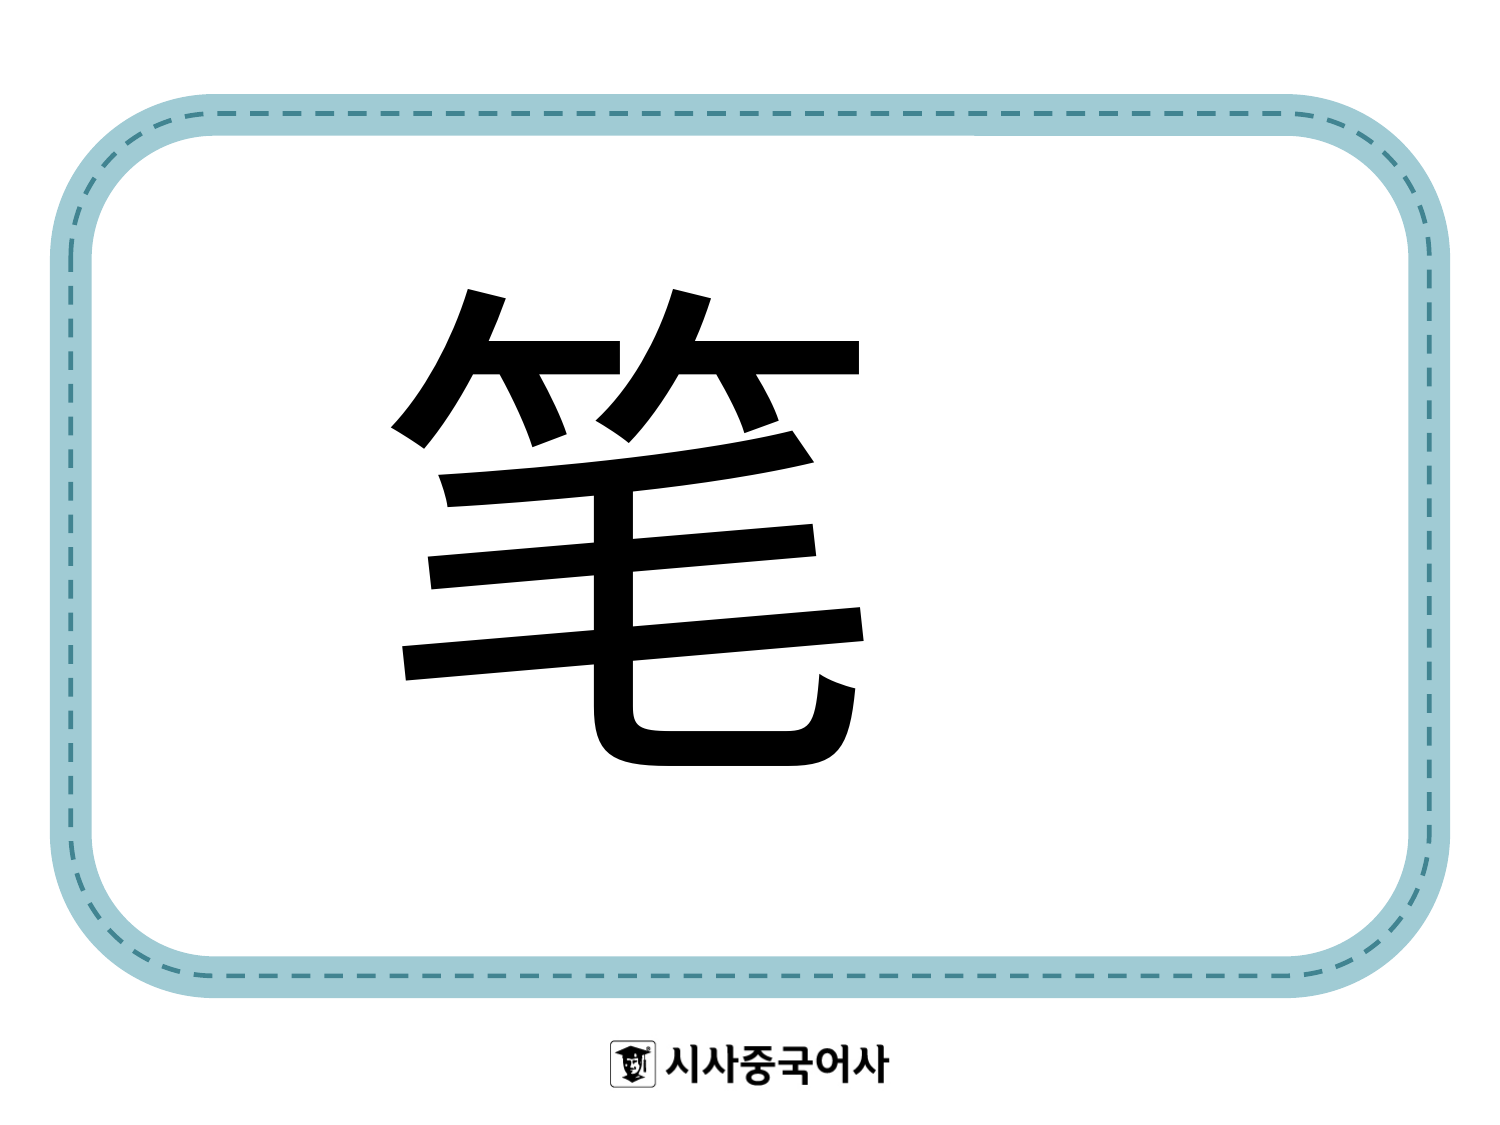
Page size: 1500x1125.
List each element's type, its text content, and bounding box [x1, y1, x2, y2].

picture [602, 1034, 898, 1094]
text_box 笔 [145, 189, 1354, 853]
